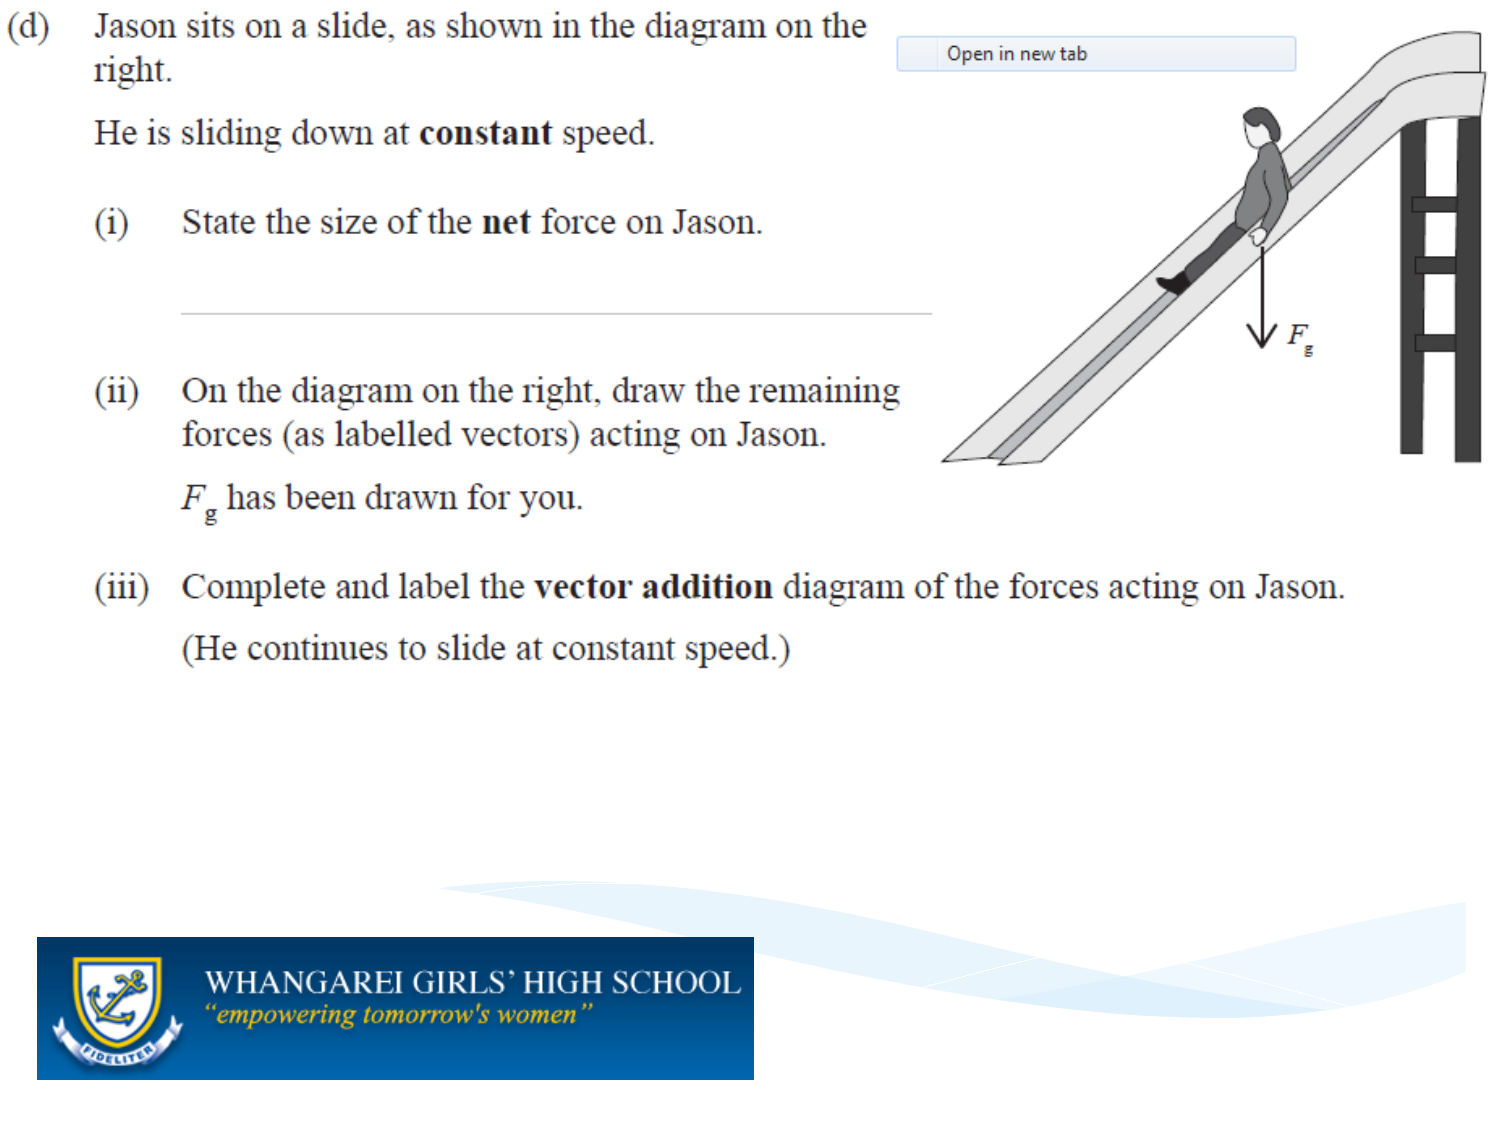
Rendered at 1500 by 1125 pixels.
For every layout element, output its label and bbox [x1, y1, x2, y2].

picture [0, 0, 1500, 726]
picture [37, 937, 754, 1080]
